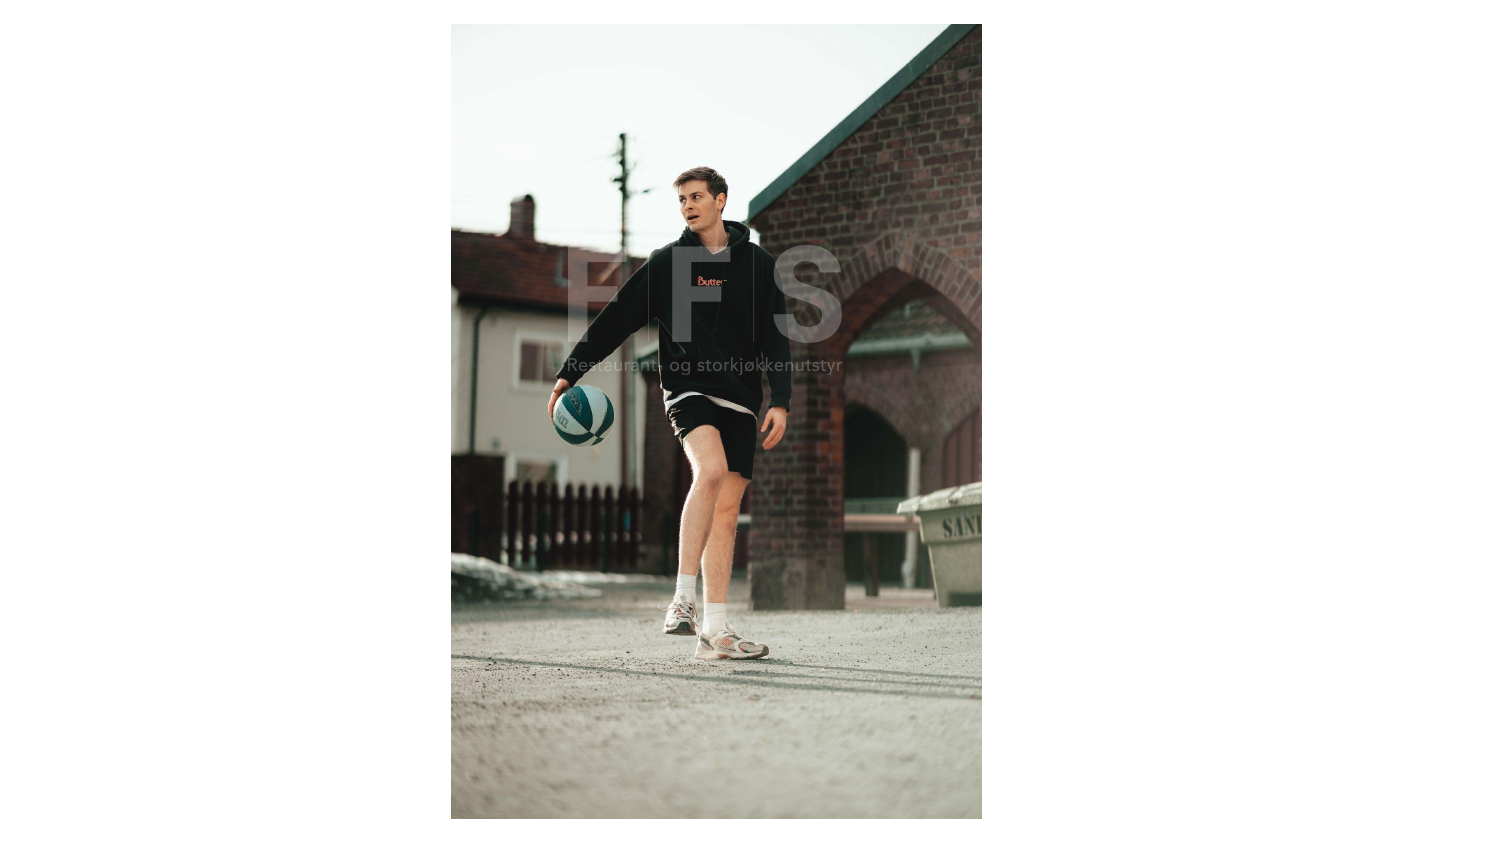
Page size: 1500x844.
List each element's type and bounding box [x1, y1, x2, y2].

picture [451, 24, 982, 819]
